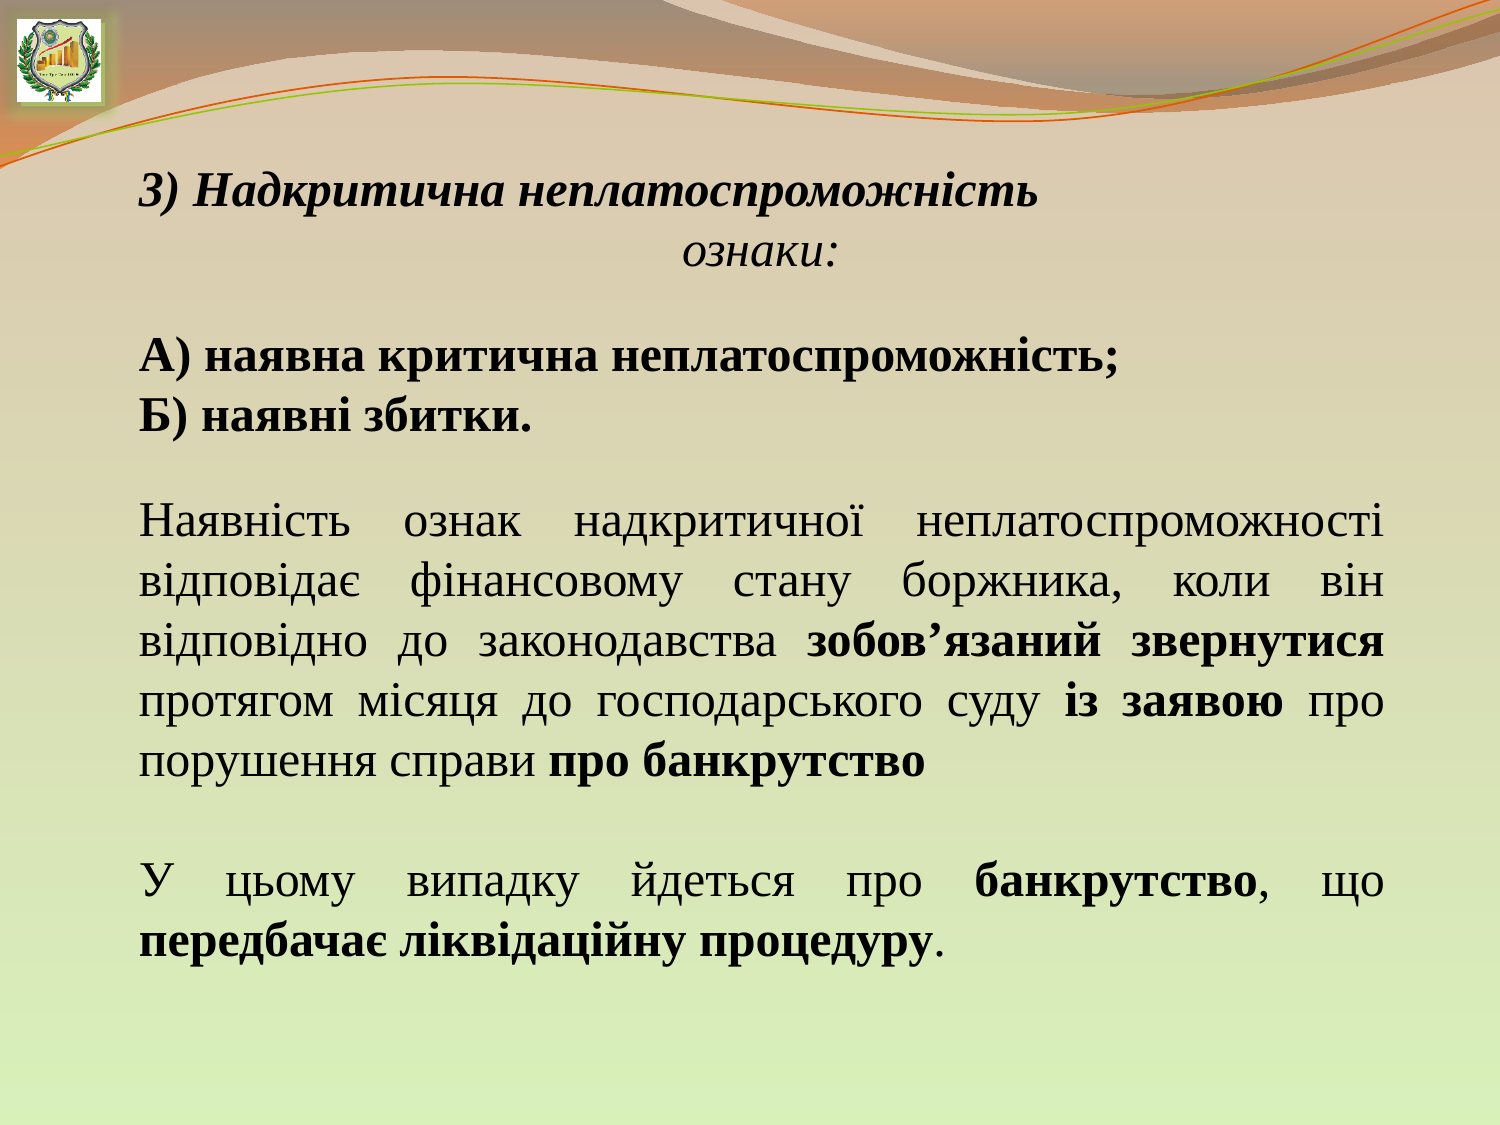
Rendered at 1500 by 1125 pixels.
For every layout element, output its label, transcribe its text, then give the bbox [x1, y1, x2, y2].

picture [17, 18, 101, 102]
text_box 3) Надкритична неплатоспроможність ознаки: А) наявна критична неплатоспроможність; Б) наявні збитки. Наявність ознак надкритичної неплатоспроможності відповідає фінансовому стану боржника, коли він відповідно до законодавства зобов’язаний звернутися протягом місяця до господарського суду із заявою про порушення справи про банкрутство У цьому випадку йдеться про банкрутство, що передбачає ліквідаційну процедуру. [123, 148, 1400, 974]
